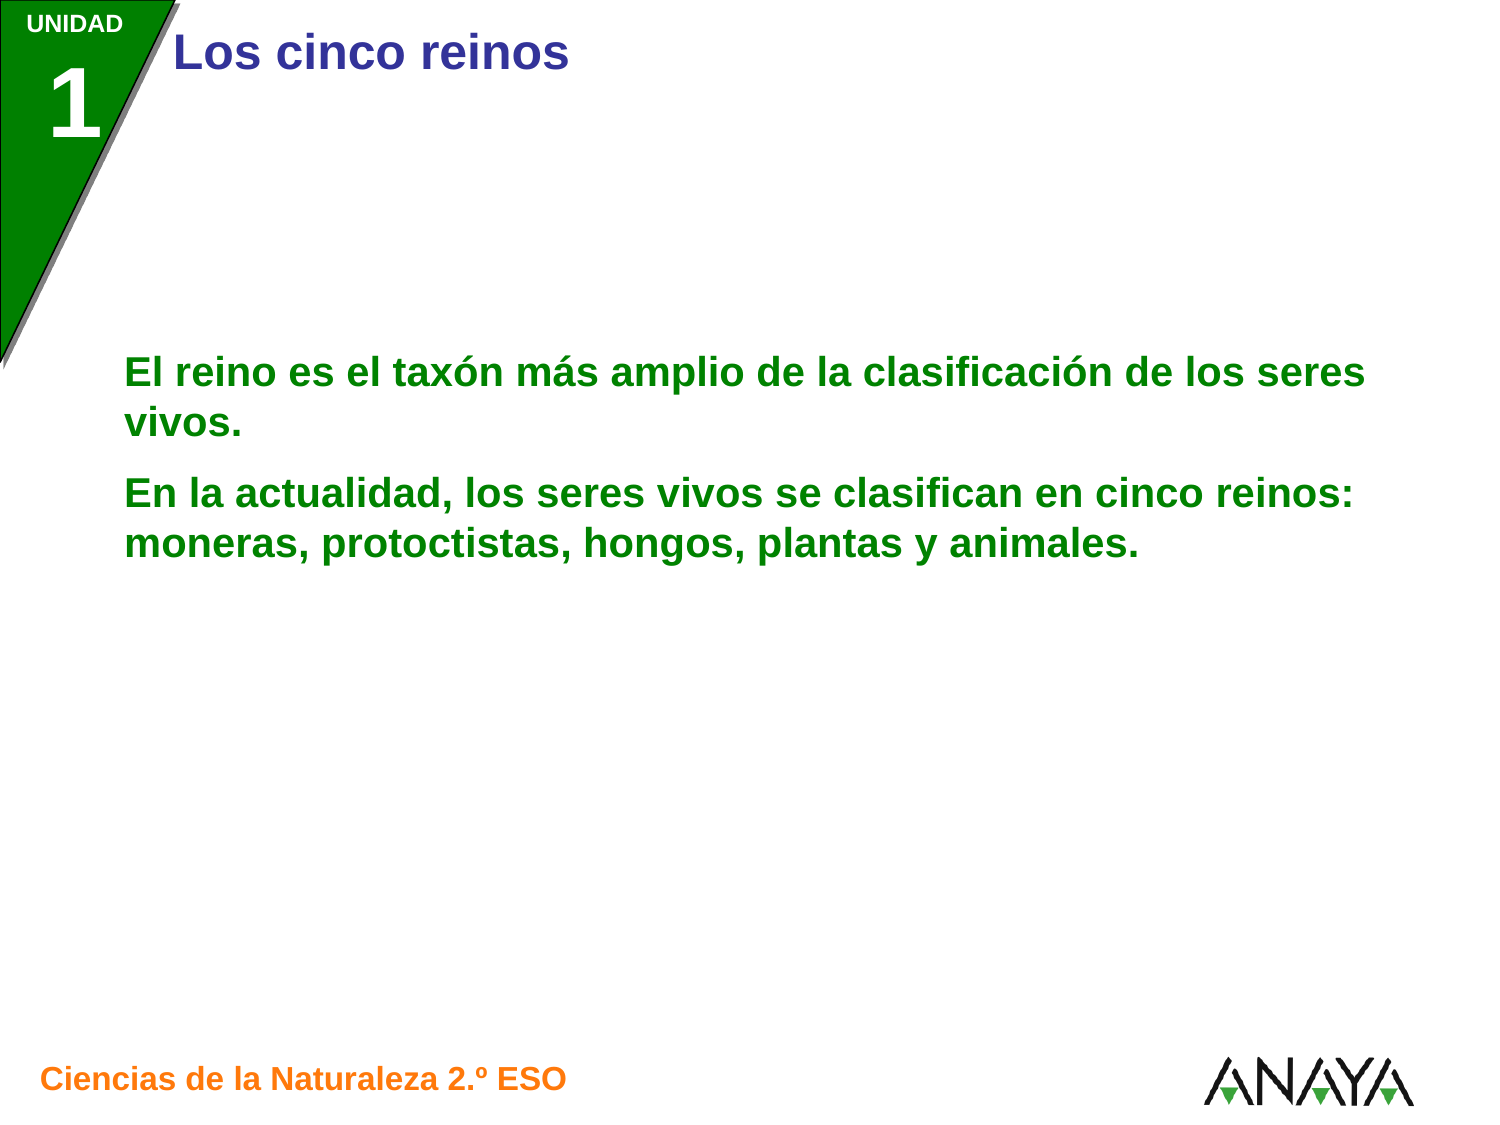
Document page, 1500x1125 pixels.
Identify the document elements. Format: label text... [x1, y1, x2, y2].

picture [1175, 1029, 1457, 1125]
text_box El reino es el taxón más amplio de la clasificación de los seres vivos. En la actualidad, los seres vivos se clasifican en cinco reinos: moneras, protoctistas, hongos, plantas y animales. [109, 337, 1391, 630]
